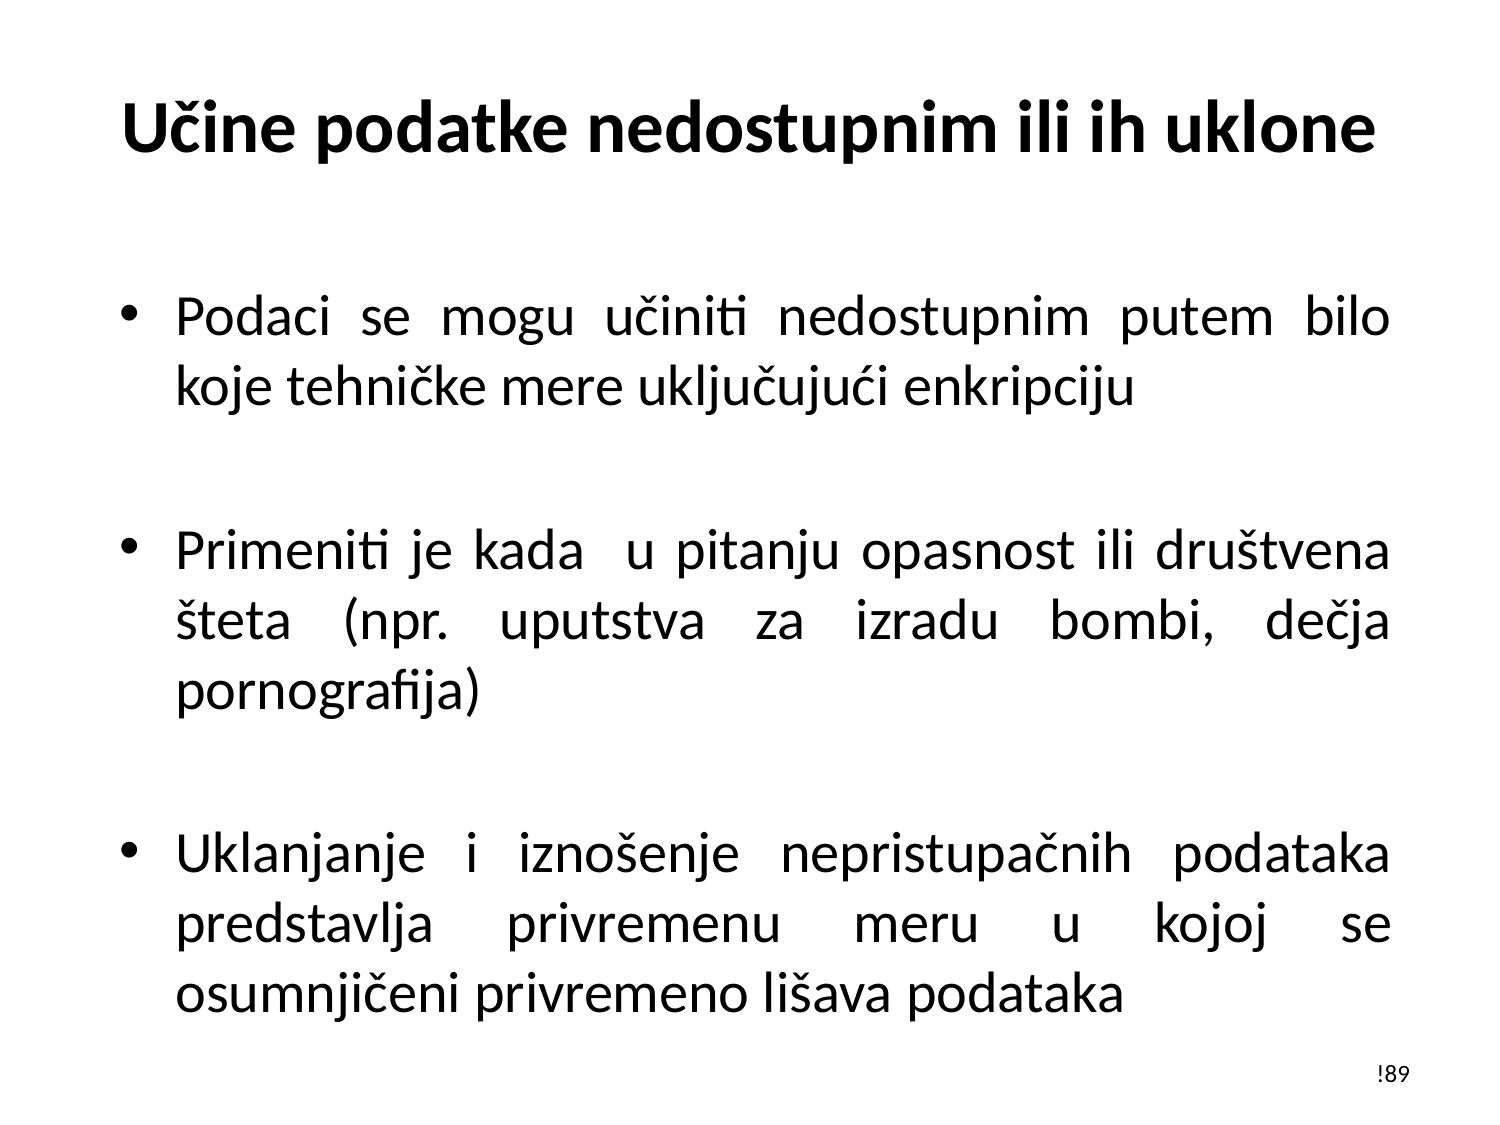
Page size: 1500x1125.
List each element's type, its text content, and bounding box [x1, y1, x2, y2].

list Podaci se mogu učiniti nedostupnim putem bilo koje tehničke mere uključujući enkripciju Primeniti je kada u pitanju opasnost ili društvena šteta (npr. uputstva za izradu bombi, dečja pornografija) Uklanjanje i iznošenje nepristupačnih podataka predstavlja privremenu meru u kojoj se osumnjičeni privremeno lišava podataka [103, 269, 1408, 984]
title Učine podatke nedostupnim ili ih uklone [74, 28, 1426, 217]
slide_number !89 [1074, 1042, 1425, 1103]
